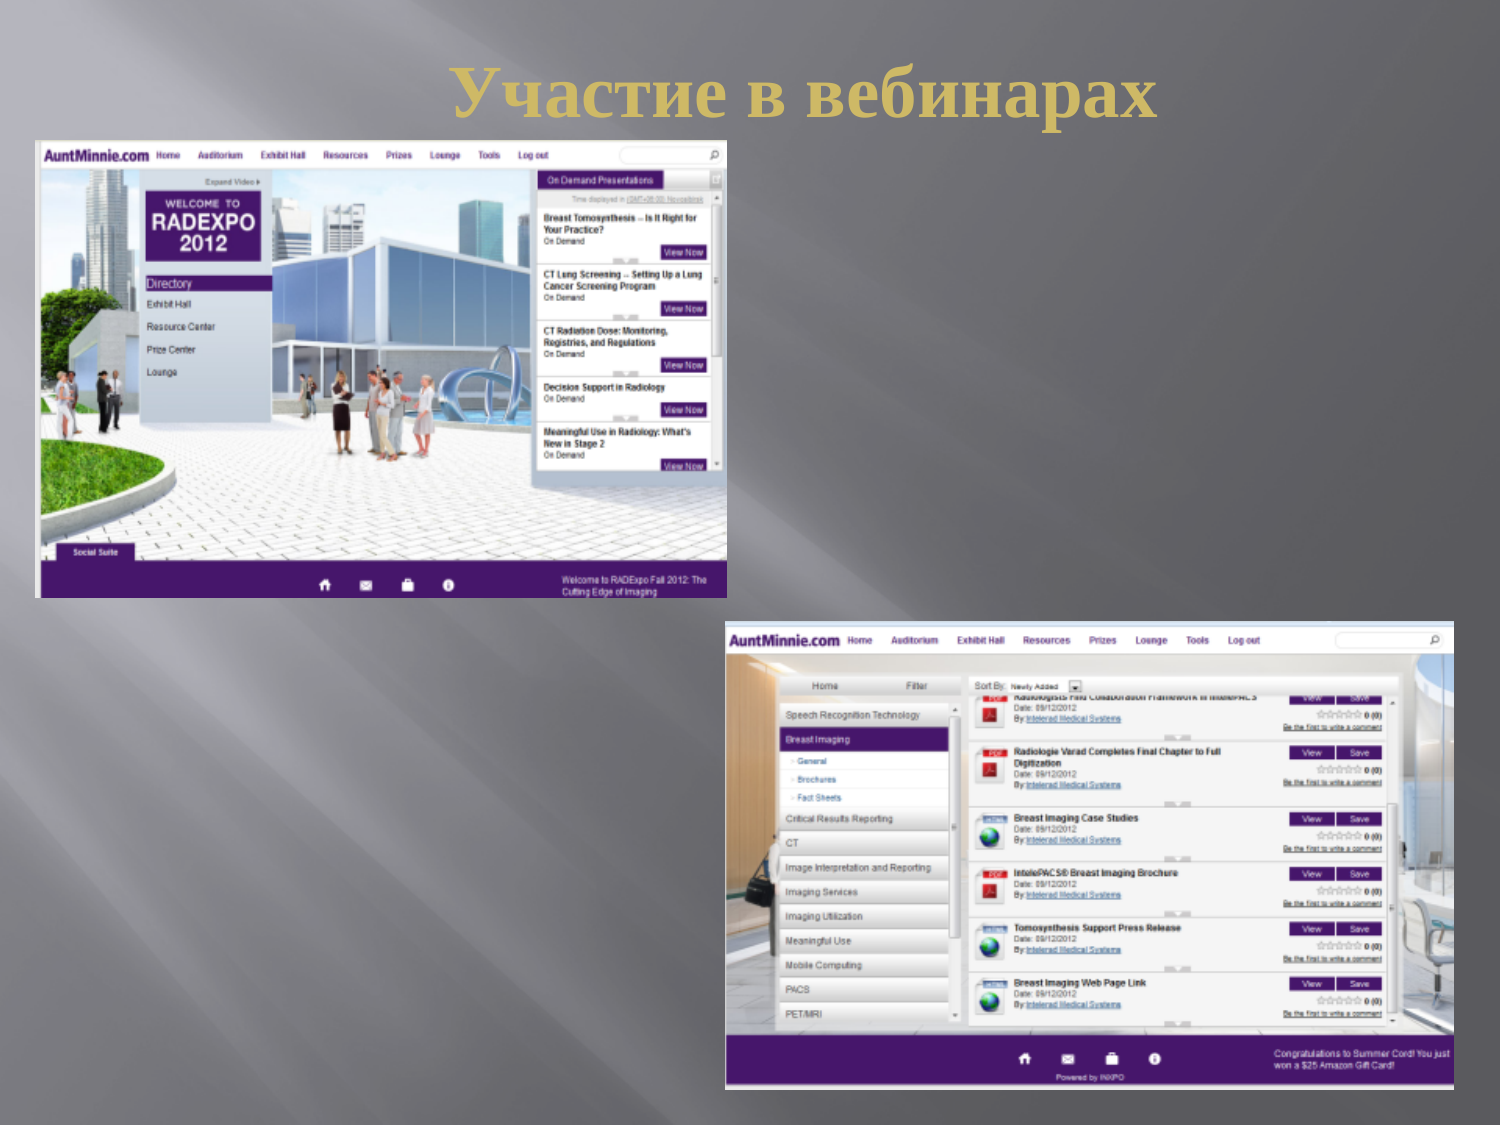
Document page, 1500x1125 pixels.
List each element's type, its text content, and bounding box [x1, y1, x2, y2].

picture [34, 140, 727, 598]
picture [724, 620, 1454, 1091]
text_box Участие в вебинарах [210, 35, 1395, 140]
